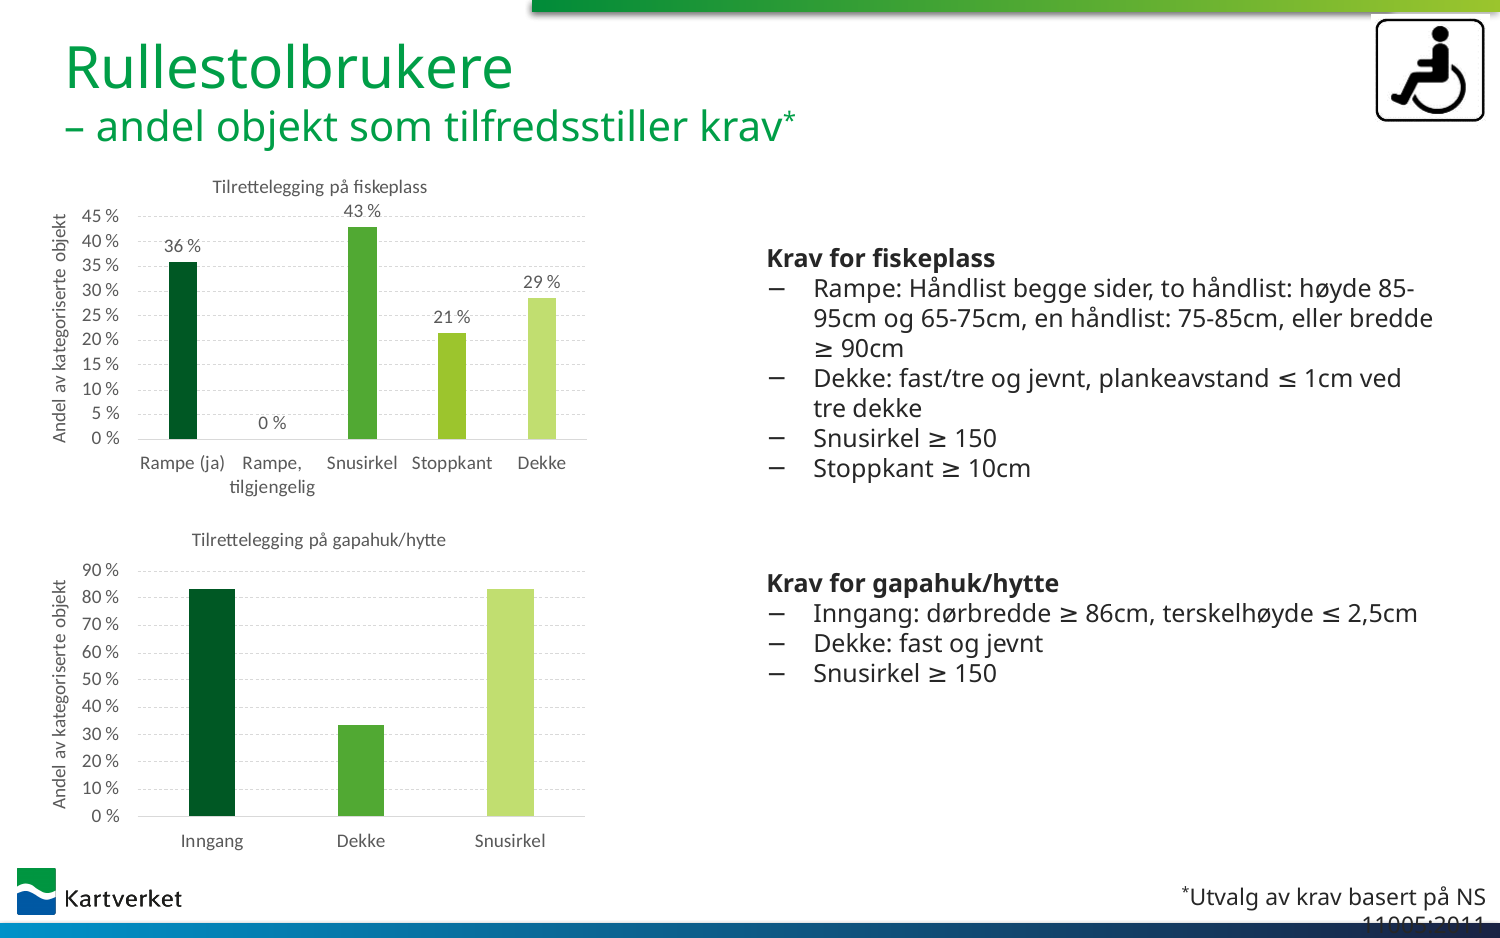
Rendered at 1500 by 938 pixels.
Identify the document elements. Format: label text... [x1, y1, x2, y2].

text_box *Utvalg av krav basert på NS 11005:2011 [1068, 873, 1500, 938]
picture [1371, 13, 1491, 127]
picture [41, 166, 598, 505]
text_box Krav for fiskeplass Rampe: Håndlist begge sider, to håndlist: høyde 85-95cm og 65-75cm, en håndlist: 75-85cm, eller bredde ≥ 90cm Dekke: fast/tre og jevnt, plankeavstand ≤ 1cm ved tre dekke Snusirkel ≥ 150 Stoppkant ≥ 10cm [751, 235, 1452, 490]
picture [41, 520, 596, 859]
text_box Rullestolbrukere – andel objekt som tilfredsstiller krav* [49, 29, 1431, 158]
text_box Krav for gapahuk/hytte Inngang: dørbredde ≥ 86cm, terskelhøyde ≤ 2,5cm Dekke: fast og jevnt Snusirkel ≥ 150 [751, 560, 1452, 695]
